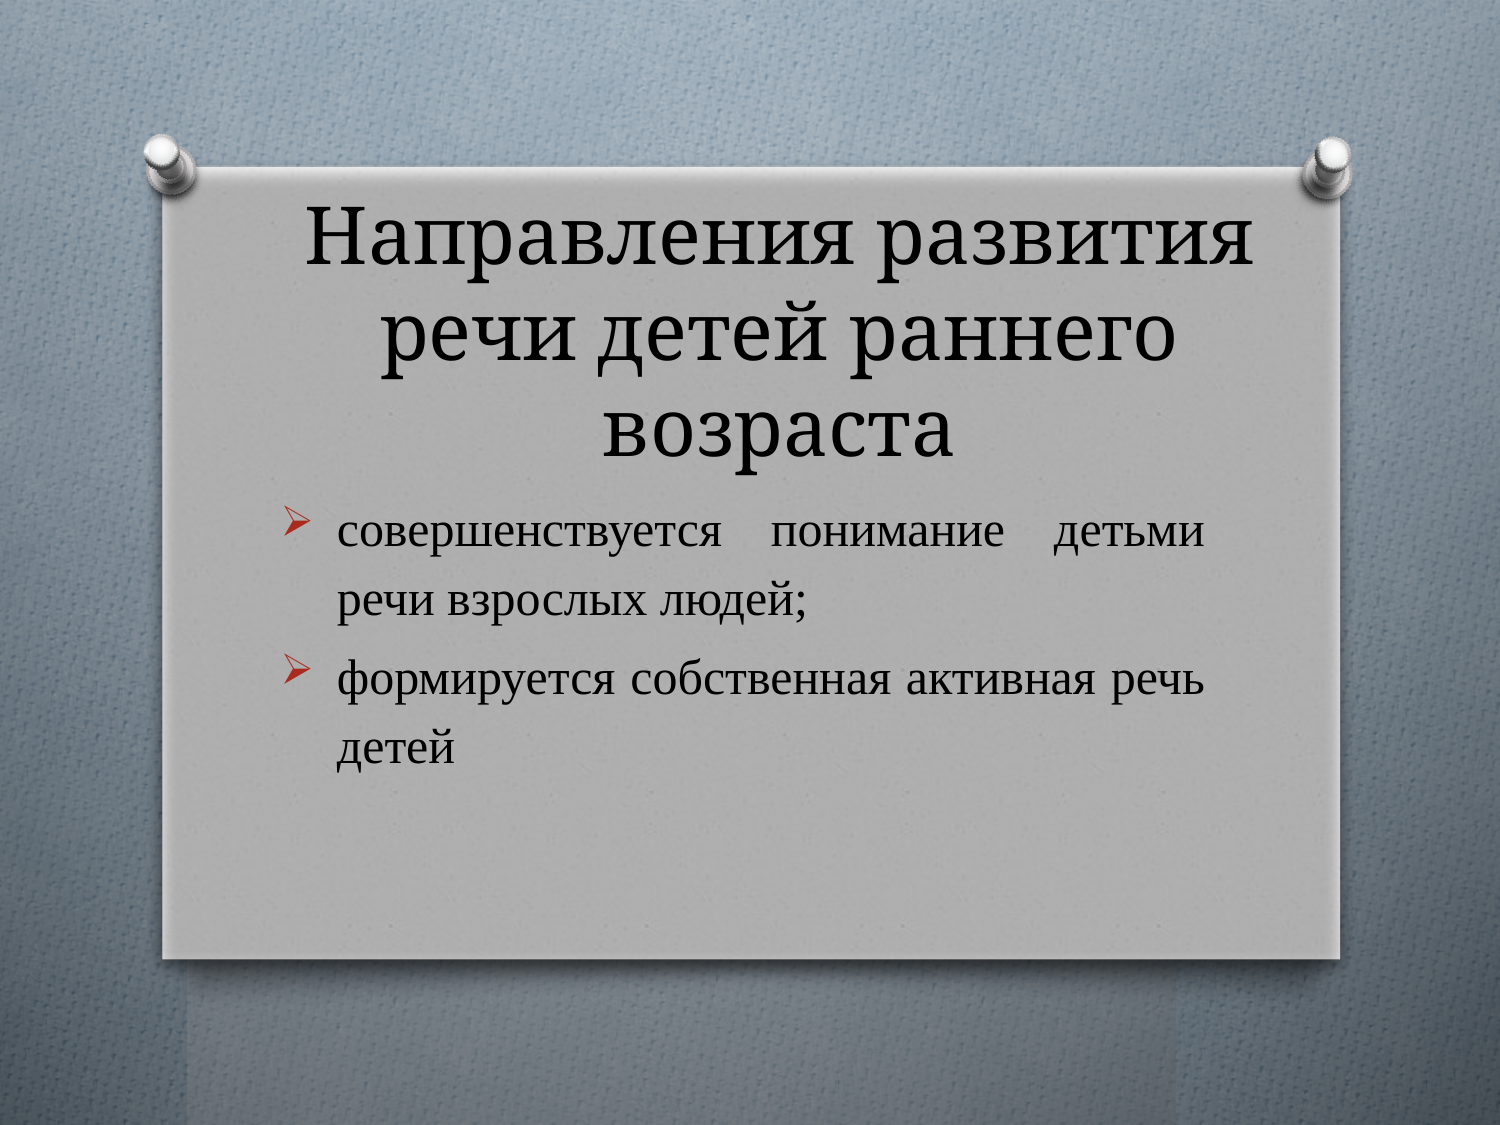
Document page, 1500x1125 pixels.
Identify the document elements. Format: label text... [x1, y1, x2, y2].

picture [1274, 109, 1396, 228]
picture [112, 100, 235, 224]
title Направления развития речи детей раннего возраста [242, 172, 1317, 480]
subtitle совершенствуется понимание детьми речи взрослых людей; формируется собственная активная речь детей [265, 479, 1221, 863]
